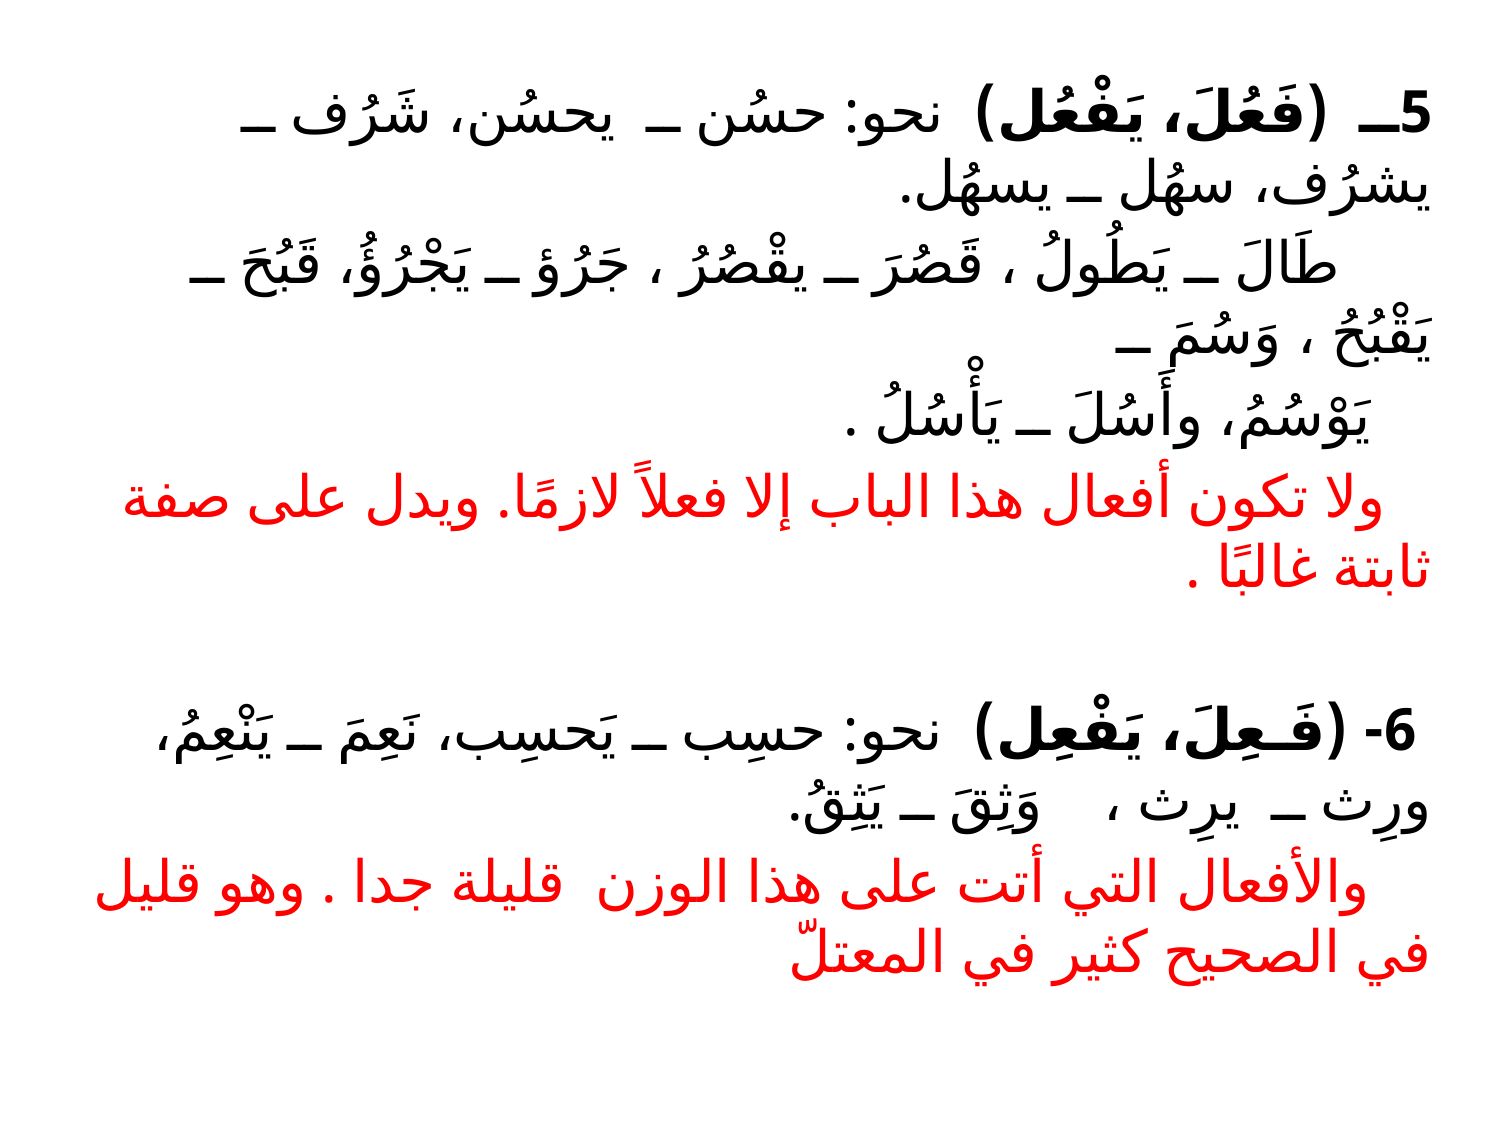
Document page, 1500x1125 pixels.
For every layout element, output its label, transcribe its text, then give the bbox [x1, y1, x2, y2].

list 5ــ (فَعُلَ، يَفْعُل) نحو: حسُن ــ يحسُن، شَرُف ــ يشرُف، سهُل ــ يسهُل. طَالَ ــ يَطُولُ ، قَصُرَ ــ يقْصُرُ ، جَرُؤ ــ يَجْرُؤُ، قَبُحَ ــ يَقْبُحُ ، وَسُمَ ــ يَوْسُمُ، وأَسُلَ ــ يَأْسُلُ . ولا تكون أفعال هذا الباب إلا فعلاً لازمًا. ويدل على صفة ثابتة غالبًا . 6- (فَـعِلَ، يَفْعِل) نحو: حسِب ــ يَحسِب، نَعِمَ ــ يَنْعِمُ، ورِث ــ يرِث ، وَثِقَ ــ يَثِقُ. والأفعال التي أتت على هذا الوزن قليلة جدا . وهو قليل في الصحيح كثير في المعتلّ [75, 66, 1447, 1005]
